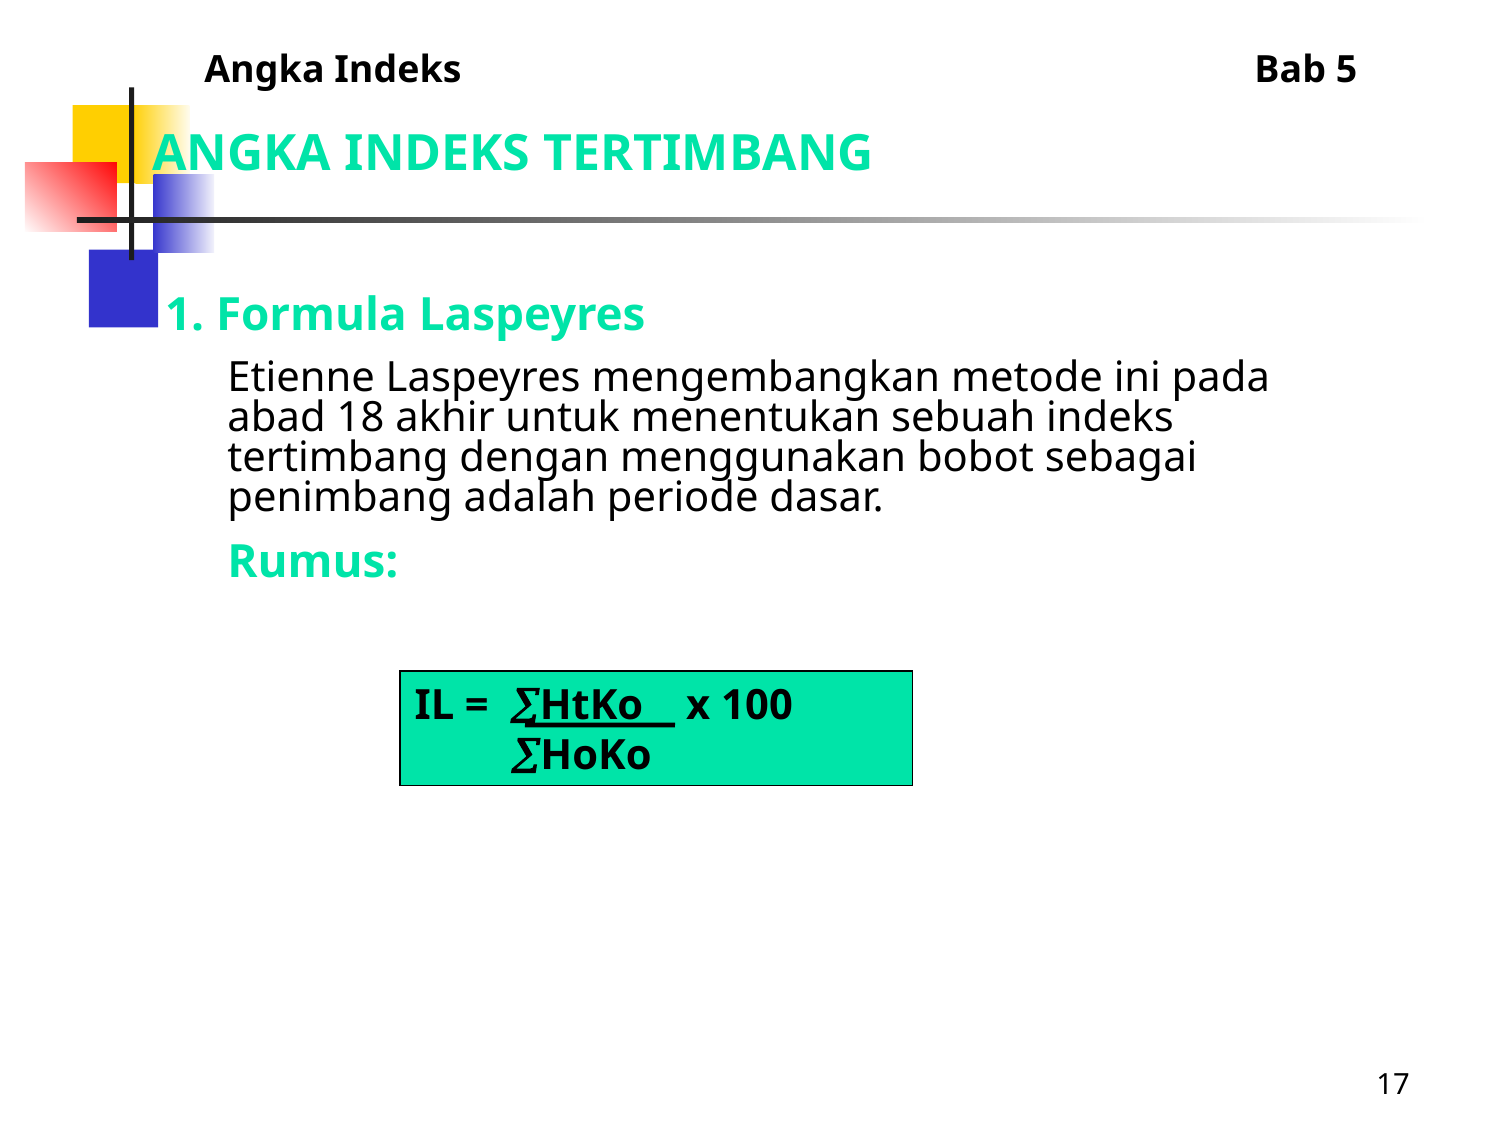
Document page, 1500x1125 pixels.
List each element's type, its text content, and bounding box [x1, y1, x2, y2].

list 1. Formula Laspeyres Etienne Laspeyres mengembangkan metode ini pada abad 18 akhir untuk menentukan sebuah indeks tertimbang dengan menggunakan bobot sebagai penimbang adalah periode dasar. Rumus: [149, 287, 1351, 651]
slide_number 17 [1112, 1037, 1426, 1113]
title ANGKA INDEKS TERTIMBANG [137, 87, 1417, 188]
text_box IL = HtKo x 100 HoKo [399, 670, 913, 786]
text_box Angka Indeks Bab 5 [189, 37, 1373, 98]
